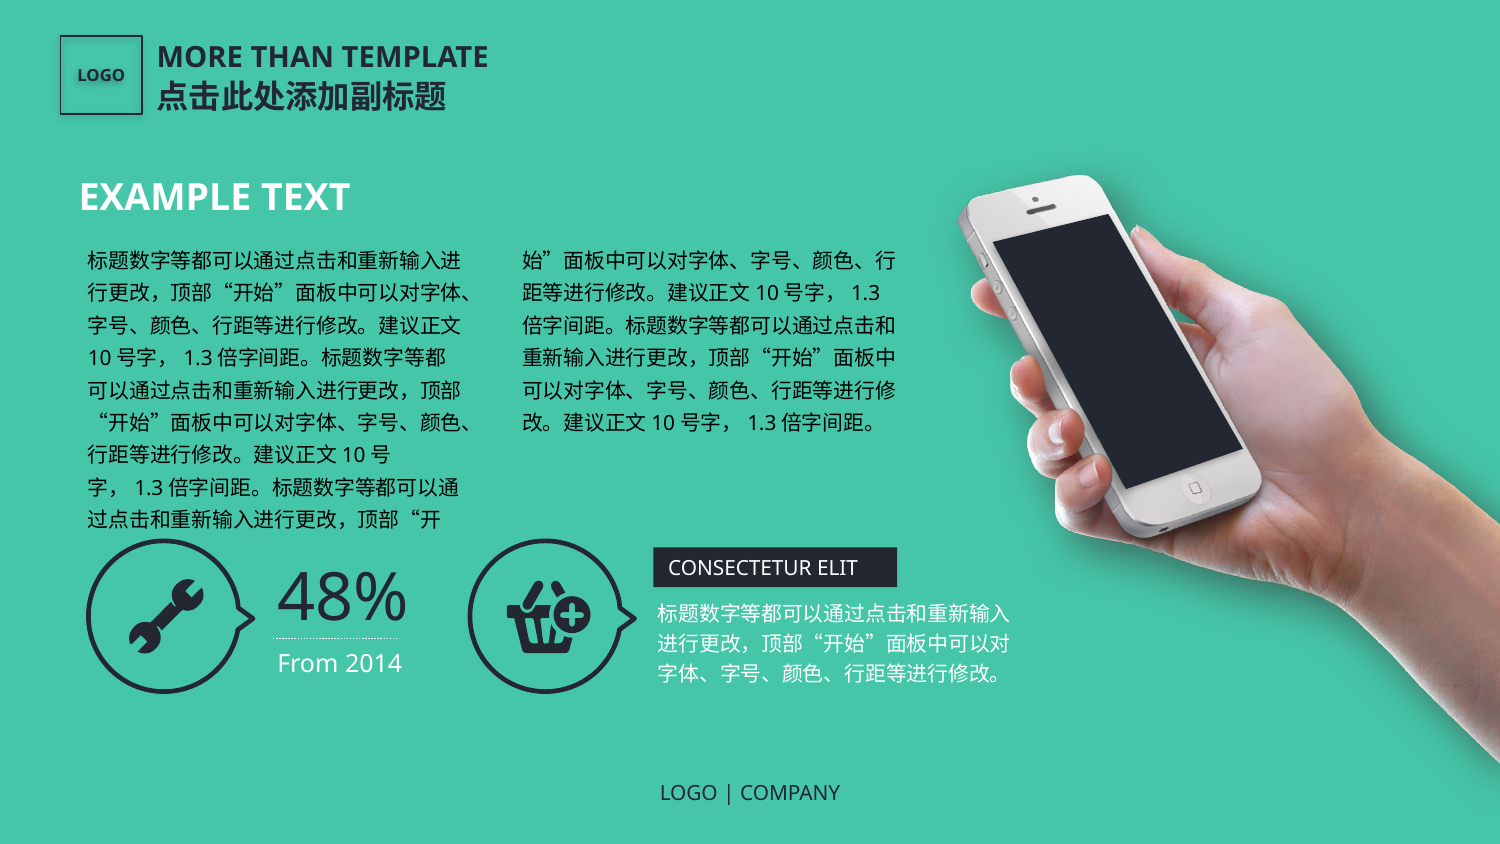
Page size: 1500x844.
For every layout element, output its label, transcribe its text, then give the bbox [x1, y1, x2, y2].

text_box EXAMPLE TEXT [63, 165, 366, 226]
text_box 48% [262, 546, 431, 639]
text_box MORE THAN TEMPLATE 点击此处添加副标题 [141, 27, 514, 123]
text_box [467, 538, 637, 694]
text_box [506, 579, 591, 654]
text_box LOGO | COMPANY [588, 777, 901, 812]
text_box From 2014 [262, 639, 431, 685]
text_box 标题数字等都可以通过点击和重新输入进行更改，顶部“开始”面板中可以对字体、字号、颜色、行距等进行修改。建议正文10号字，1.3倍字间距。标题数字等都可以通过点击和重新输入进行更改，顶部“开始”面板中可以对字体、字号、颜色、行距等进行修改。建议正文10号字，1.3倍字间距。标题数字等都可以通过点击和重新输入进行更改，顶部“开始”面板中可以对字体、字号、颜色、行距等进行修改。建议正文10号字，1.3倍字间距。标题数字等都可以通过点击和重新输入进行更改，顶部“开始”面板中可以对字体、字号、颜色、行距等进行修改。建议正文10号字，1.3倍字间距。 [73, 232, 899, 555]
text_box LOGO [60, 35, 143, 115]
text_box CONSECTETUR ELIT [653, 547, 898, 588]
text_box [86, 538, 256, 694]
picture [904, 148, 1500, 783]
text_box 标题数字等都可以通过点击和重新输入进行更改，顶部“开始”面板中可以对字体、字号、颜色、行距等进行修改。 [642, 588, 899, 694]
